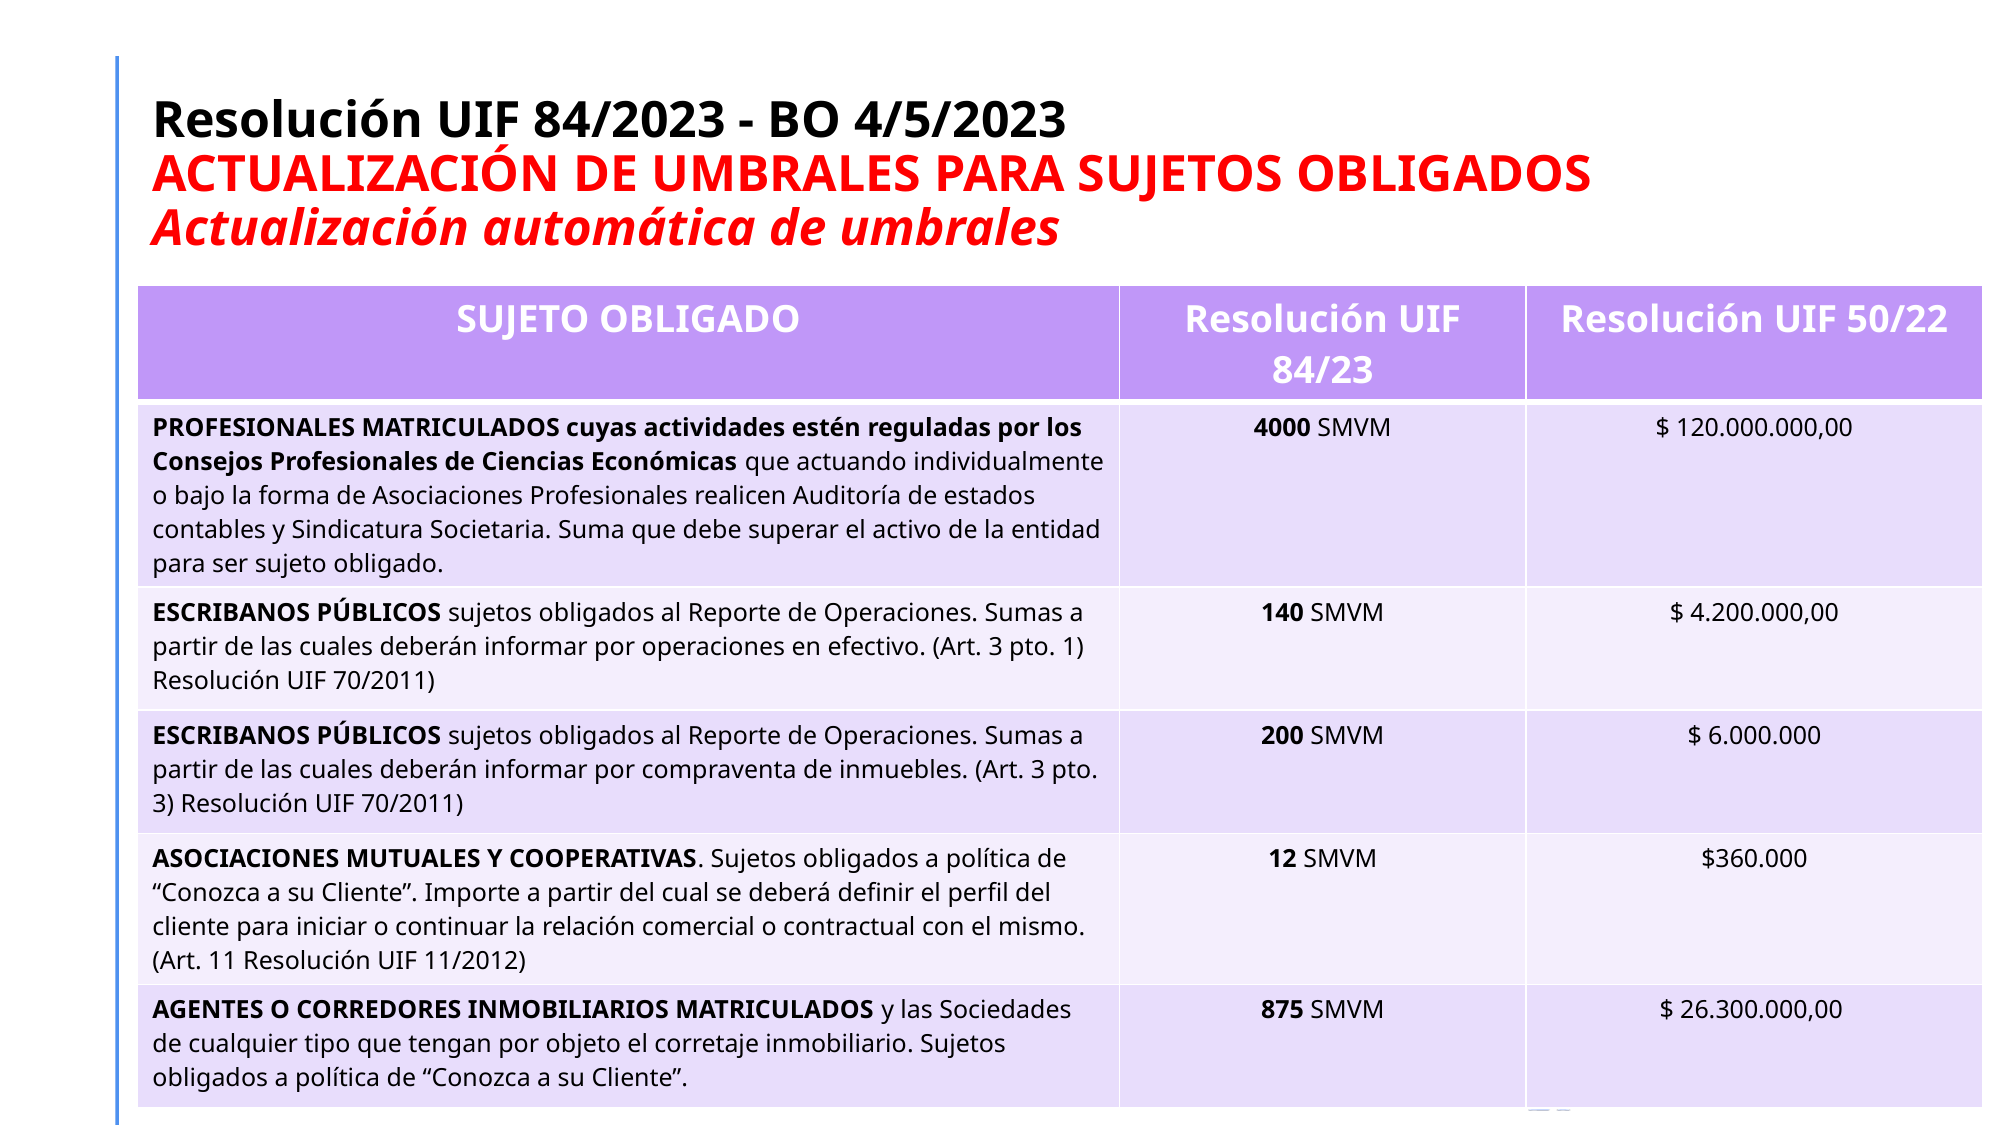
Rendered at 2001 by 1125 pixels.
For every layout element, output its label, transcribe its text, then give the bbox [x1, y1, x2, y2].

table_cell $ 4.200.000,00 [1527, 588, 1982, 709]
table_cell ASOCIACIONES MUTUALES Y COOPERATIVAS. Sujetos obligados a política de “Conozca a su Cliente”. Importe a partir del cual se deberá definir el perfil del cliente para iniciar o continuar la relación comercial o contractual con el mismo. (Art. 11 Resolución UIF 11/2012) [138, 834, 1119, 984]
table_cell 4000 SMVM [1120, 405, 1525, 586]
table_cell $ 6.000.000 [1527, 711, 1982, 833]
table_cell ESCRIBANOS PÚBLICOS sujetos obligados al Reporte de Operaciones. Sumas a partir de las cuales deberán informar por operaciones en efectivo. (Art. 3 pto. 1) Resolución UIF 70/2011) [138, 588, 1119, 709]
table_cell $360.000 [1527, 834, 1982, 984]
table_cell PROFESIONALES MATRICULADOS cuyas actividades estén reguladas por los Consejos Profesionales de Ciencias Económicas que actuando individualmente o bajo la forma de Asociaciones Profesionales realicen Auditoría de estados contables y Sindicatura Societaria. Suma que debe superar el activo de la entidad para ser sujeto obligado. [138, 405, 1119, 586]
table_cell AGENTES O CORREDORES INMOBILIARIOS MATRICULADOS y las Sociedades de cualquier tipo que tengan por objeto el corretaje inmobiliario. Sujetos obligados a política de “Conozca a su Cliente”. [138, 985, 1119, 1107]
table_header SUJETO OBLIGADO [138, 286, 1119, 399]
table_cell ESCRIBANOS PÚBLICOS sujetos obligados al Reporte de Operaciones. Sumas a partir de las cuales deberán informar por compraventa de inmuebles. (Art. 3 pto. 3) Resolución UIF 70/2011) [138, 711, 1119, 833]
table_cell 200 SMVM [1120, 711, 1525, 833]
table_cell 875 SMVM [1120, 985, 1525, 1107]
table_header Resolución UIF 50/22 [1527, 286, 1982, 399]
table_cell $ 120.000.000,00 [1527, 405, 1982, 586]
table_header Resolución UIF 84/23 [1120, 286, 1525, 399]
picture [1506, 1042, 1983, 1113]
table_cell $ 26.300.000,00 [1527, 985, 1982, 1042]
title Resolución UIF 84/2023 - BO 4/5/2023 ACTUALIZACIÓN DE UMBRALES PARA SUJETOS OBLIGADOS Actualización automática de umbrales [137, 41, 1863, 284]
table_cell 140 SMVM [1120, 588, 1525, 709]
table_cell 12 SMVM [1120, 834, 1525, 984]
